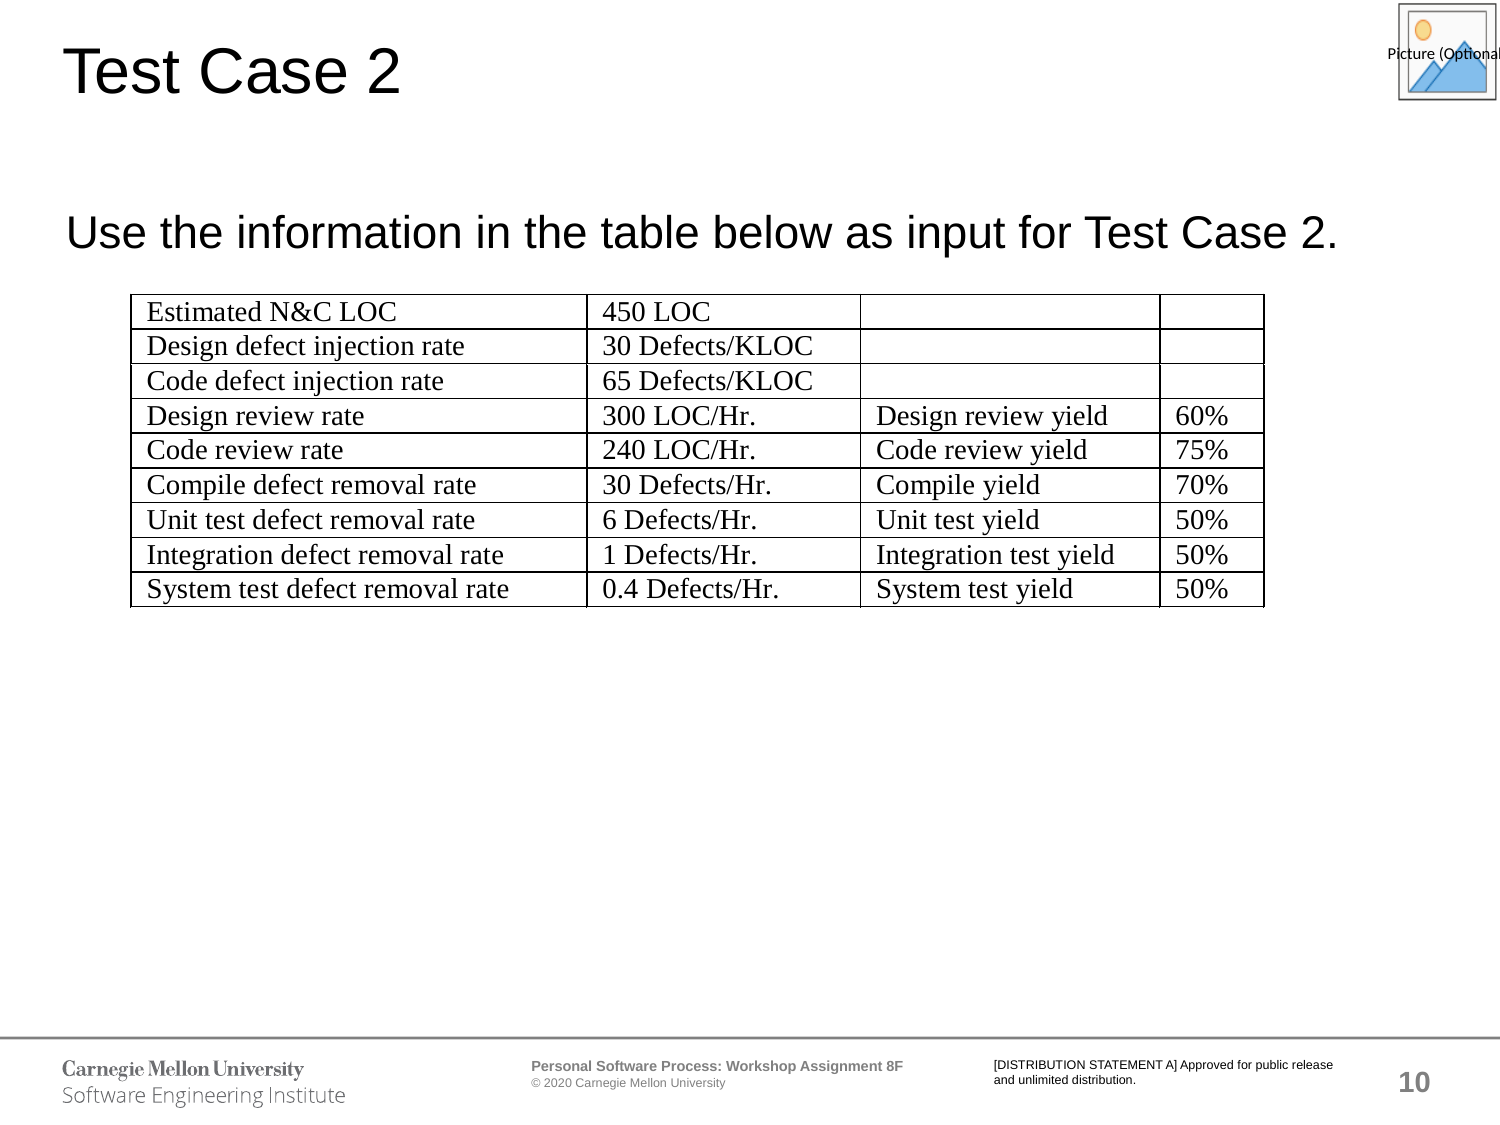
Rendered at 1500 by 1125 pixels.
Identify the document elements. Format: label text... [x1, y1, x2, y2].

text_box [62, 293, 1347, 648]
picture [1394, 0, 1500, 105]
list Use the information in the table below as input for Test Case 2. [65, 202, 1431, 300]
title Test Case 2 [62, 37, 1338, 182]
